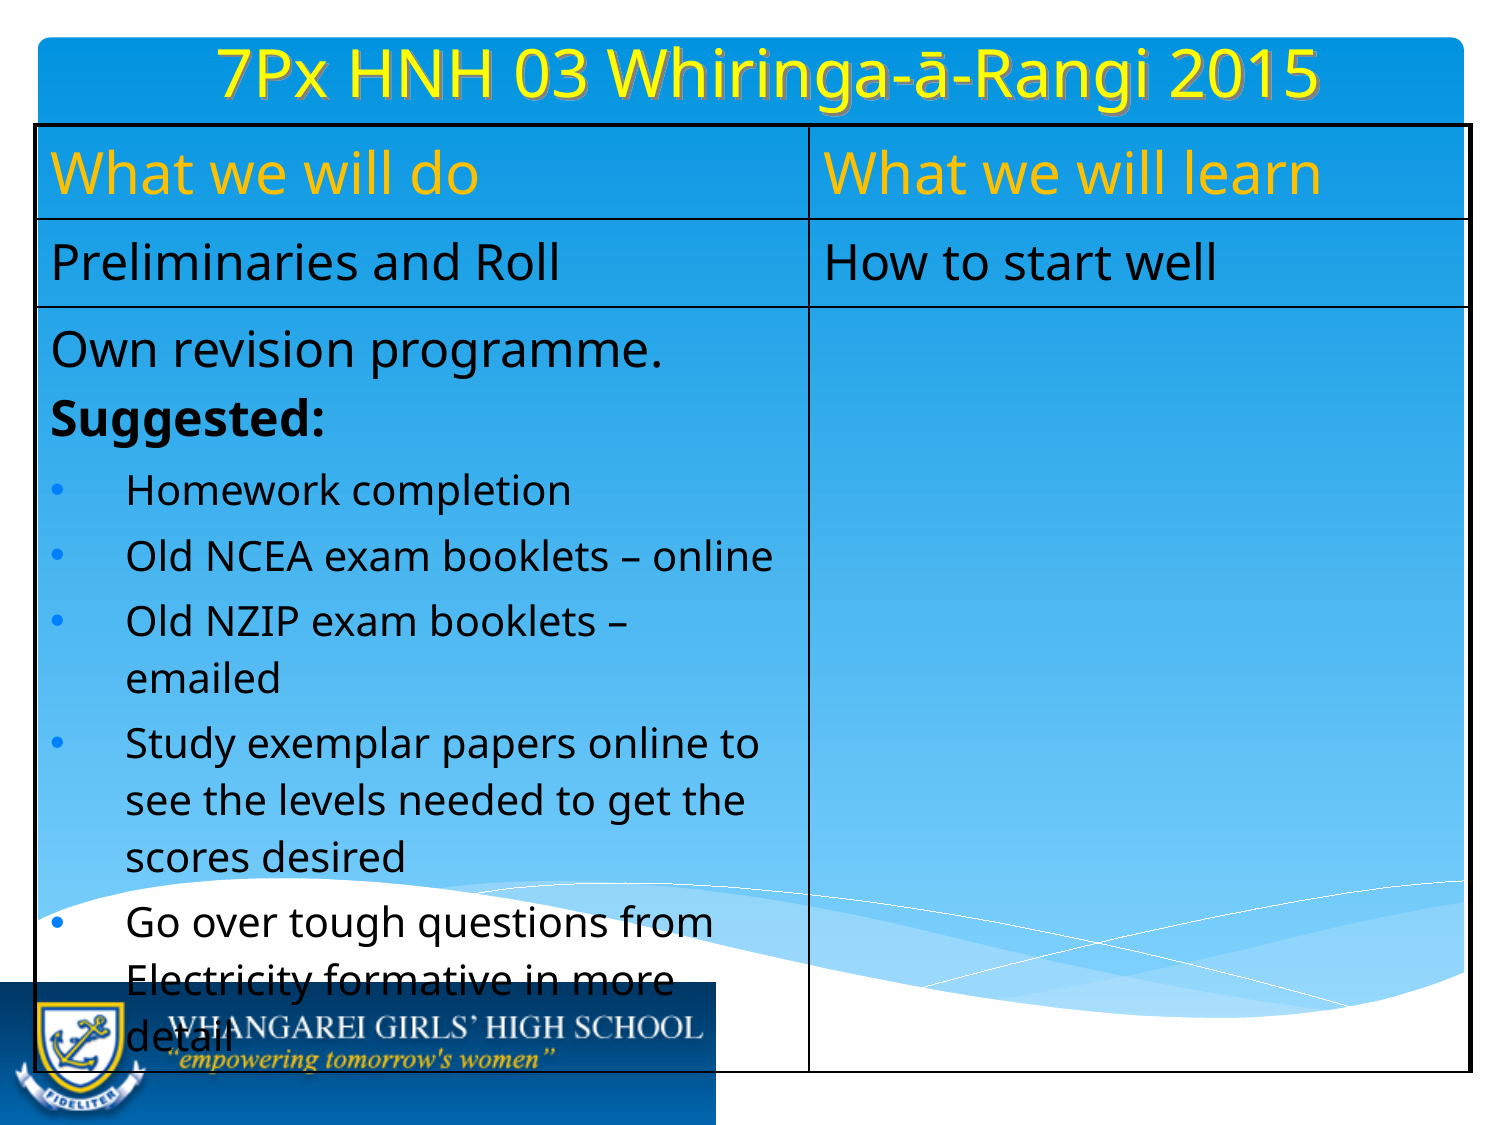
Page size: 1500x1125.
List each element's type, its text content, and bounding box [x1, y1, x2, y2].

table_header What we will learn [810, 127, 1468, 218]
table_cell Preliminaries and Roll [37, 220, 808, 306]
picture [0, 982, 716, 1125]
table_cell [810, 308, 1468, 1071]
text_box 7Px HNH 03 Whiringa-ā-Rangi 2015 [162, 20, 1375, 121]
table_cell Own revision programme. Suggested: Homework completion Old NCEA exam booklets – online Old NZIP exam booklets – emailed Study exemplar papers online to see the levels needed to get the scores desired Go over tough questions from Electricity formative in more detail [37, 308, 808, 1071]
table_cell How to start well [810, 220, 1468, 306]
table_header What we will do [37, 127, 808, 218]
